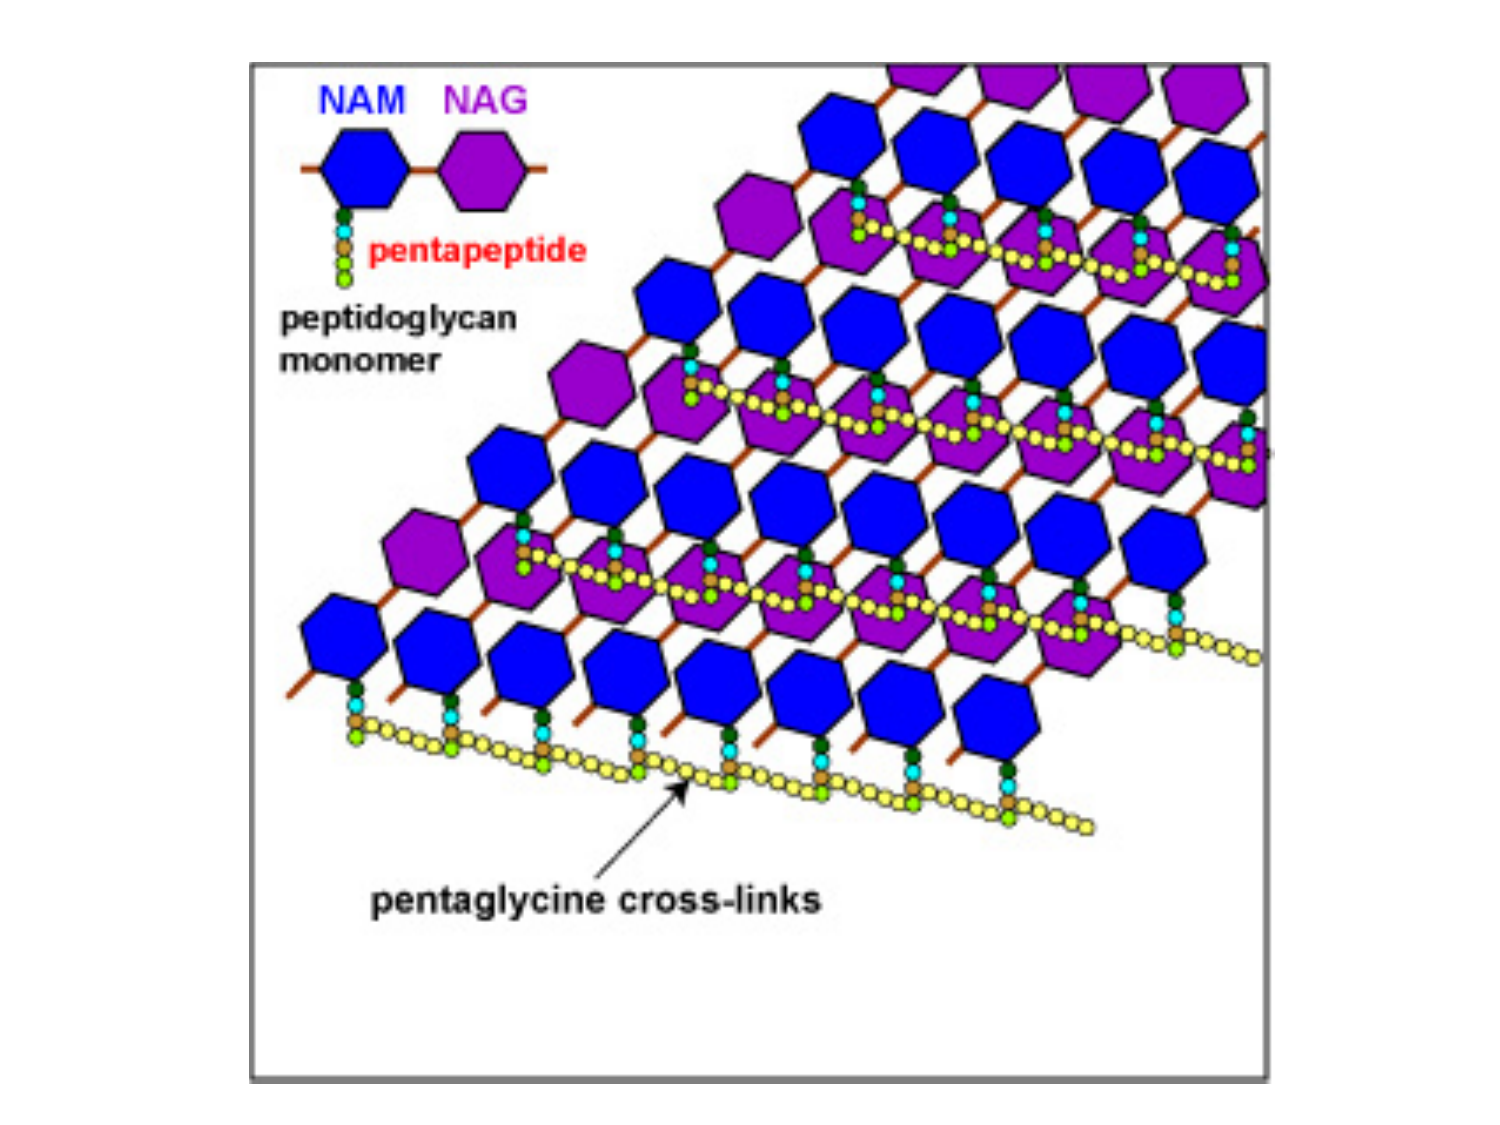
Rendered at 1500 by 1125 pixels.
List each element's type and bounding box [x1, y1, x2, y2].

list [249, 62, 1276, 1085]
